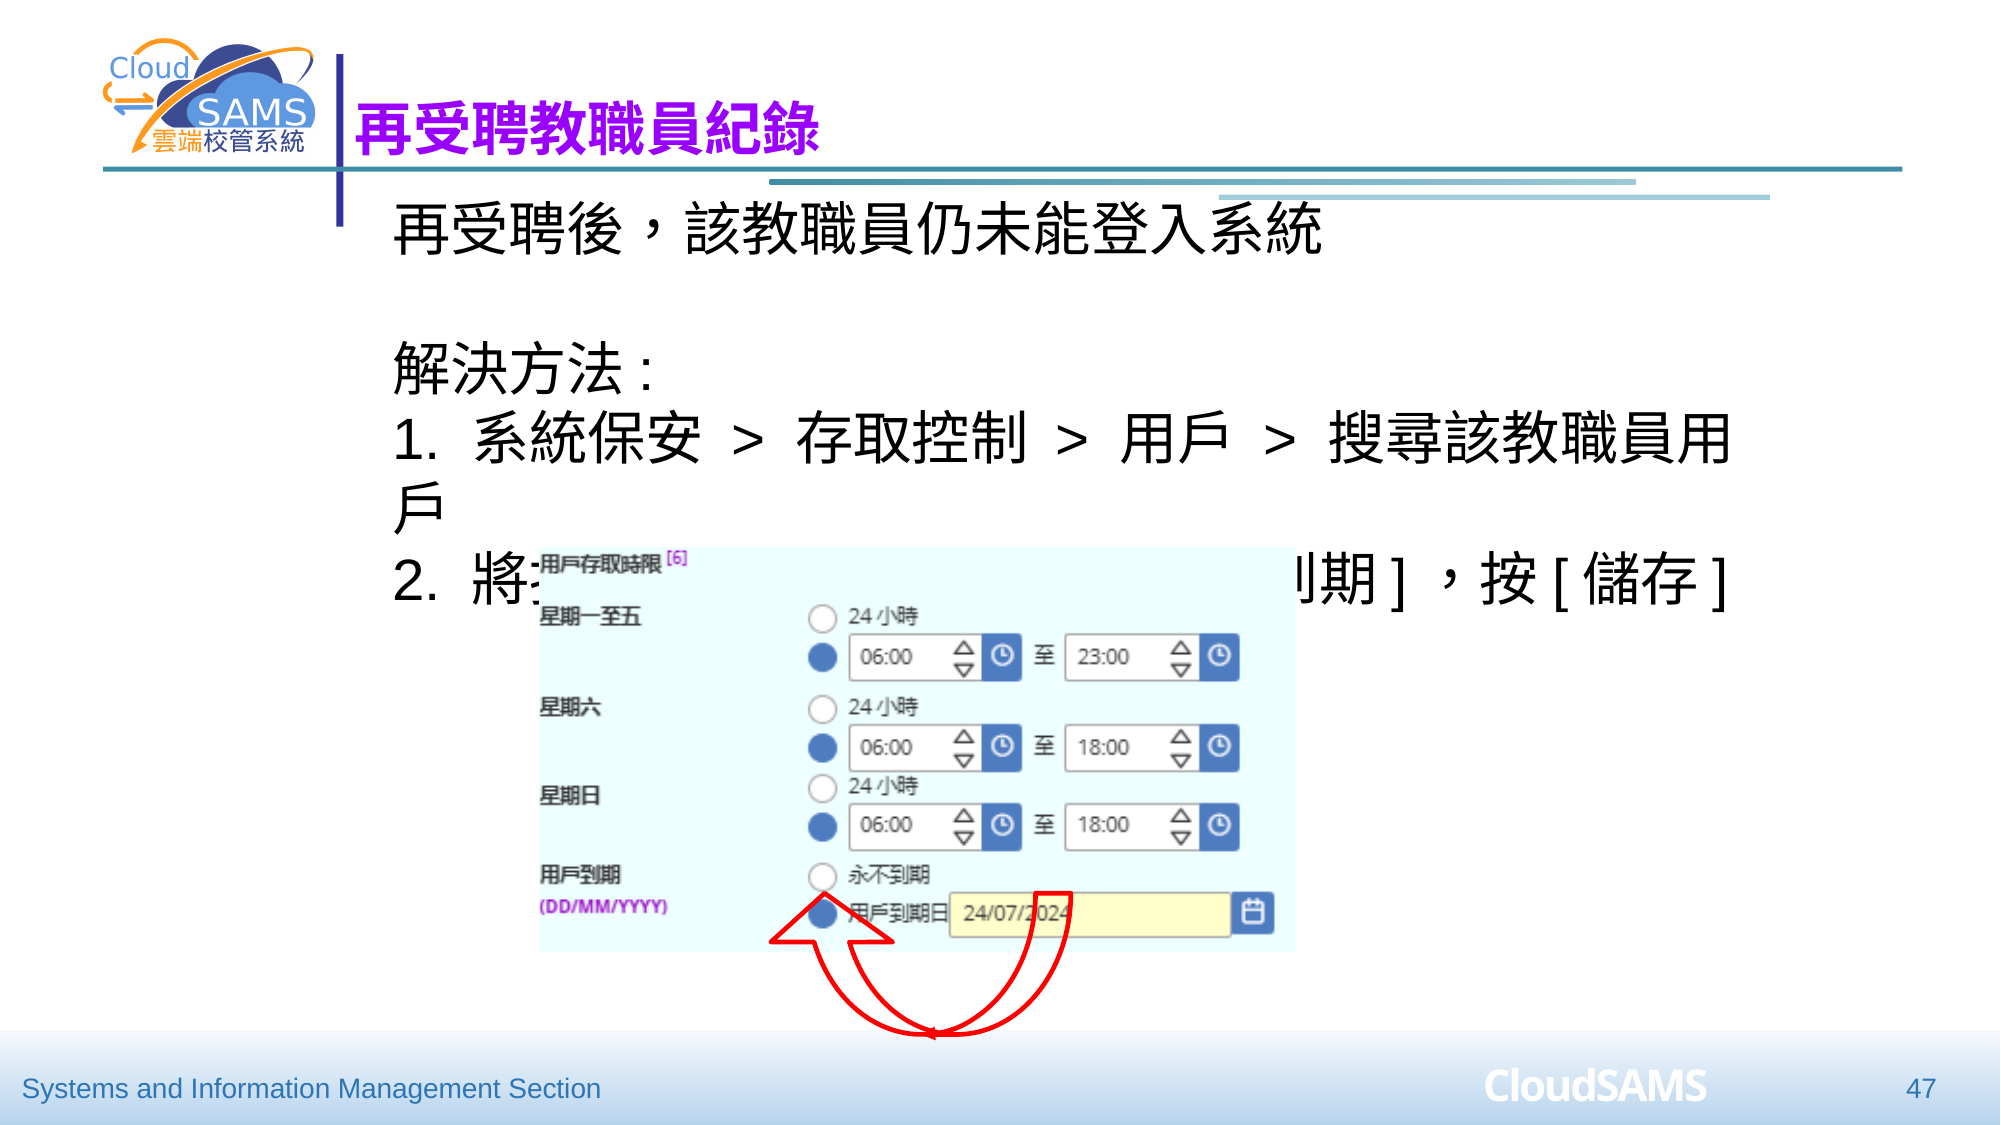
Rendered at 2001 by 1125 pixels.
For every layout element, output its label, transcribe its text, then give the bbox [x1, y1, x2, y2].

picture [87, 7, 349, 175]
title 再受聘教職員紀錄 [340, 44, 1907, 170]
text_box 再受聘後，該教職員仍未能登入系統 解決方法: 1. 系統保安 > 存取控制 > 用戶 > 搜尋該教職員用戶 2. 將按[用戶到期日] 改為[永不到期]，按[儲存] [377, 184, 1750, 620]
text_box [820, 960, 1058, 1040]
slide_number 47 [1755, 1063, 1952, 1125]
picture [539, 547, 1296, 952]
